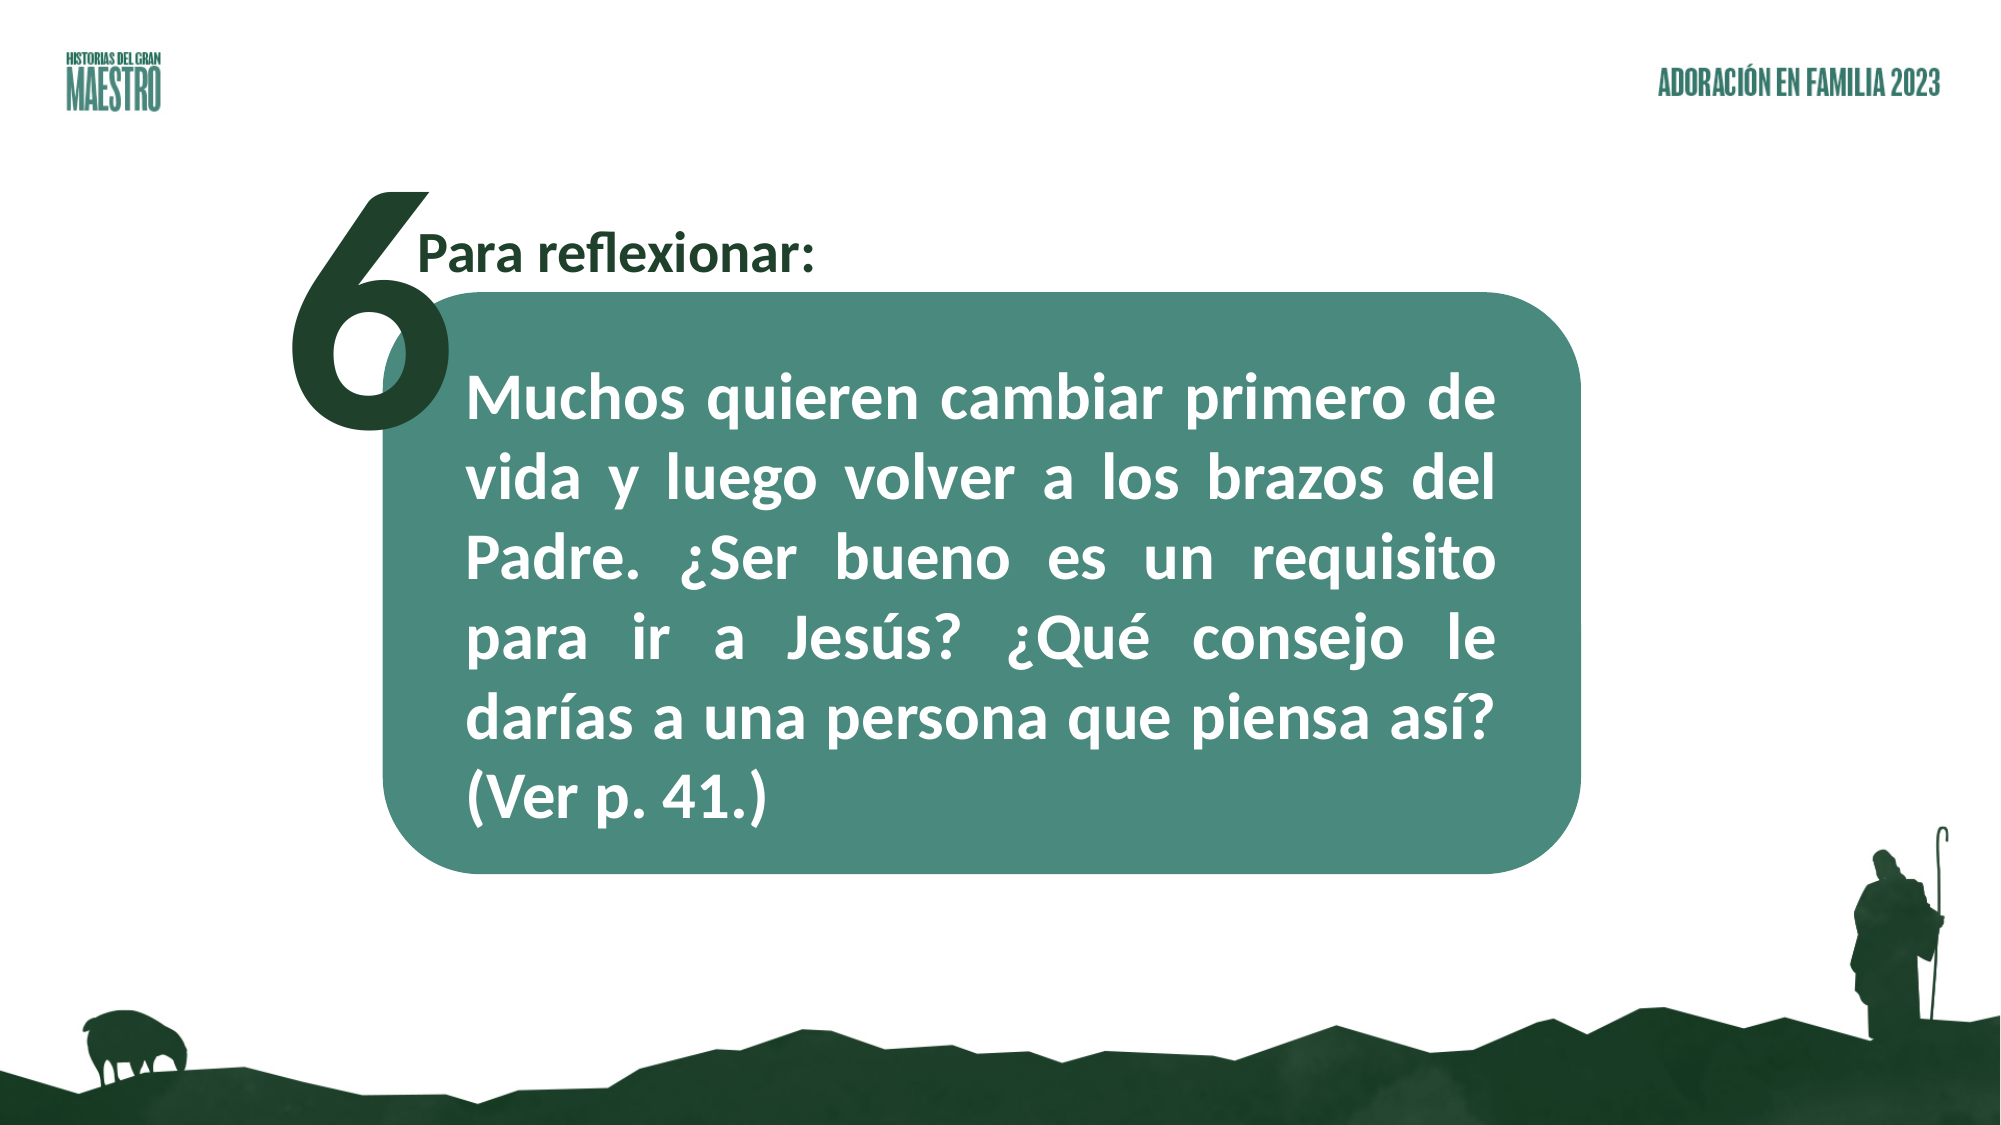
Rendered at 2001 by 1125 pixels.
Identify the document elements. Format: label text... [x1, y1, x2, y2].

text_box Para reflexionar: [471, 206, 880, 291]
picture [0, 0, 2001, 1125]
text_box Muchos quieren cambiar primero de vida y luego volver a los brazos del Padre. ¿Ser bueno es un requisito para ir a Jesús? ¿Qué consejo le darías a una persona que piensa así? (Ver p. 41.) [450, 345, 1513, 840]
text_box [381, 291, 1583, 876]
text_box 6 [266, 75, 471, 505]
